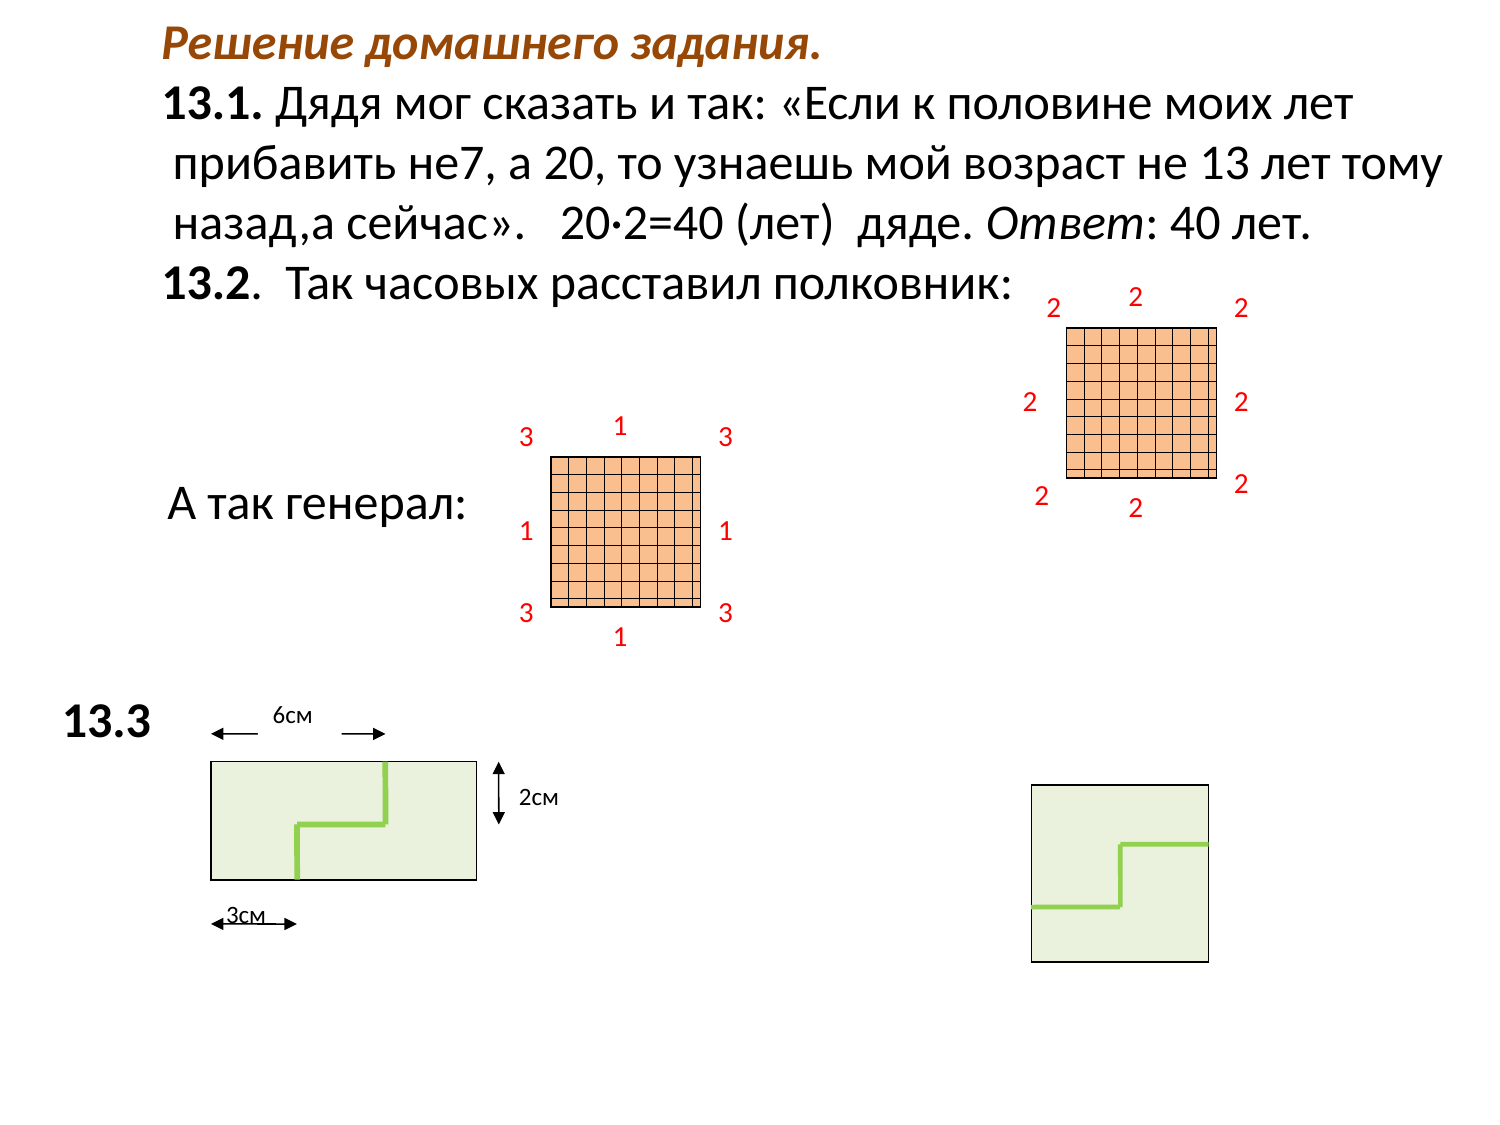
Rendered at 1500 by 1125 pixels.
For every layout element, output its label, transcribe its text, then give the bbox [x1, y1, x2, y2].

text_box А так генерал: [152, 434, 498, 582]
text_box Решение домашнего задания. 13.1. Дядя мог сказать и так: «Если к половине моих лет прибавить не7, а 20, то узнаешь мой возраст не 13 лет тому назад,а сейчас». 20·2=40 (лет) дяде. Ответ: 40 лет. 13.2. Так часовых расставил полковник: [146, 1, 1459, 362]
text_box 2 [1218, 375, 1266, 424]
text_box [503, 398, 751, 659]
text_box [210, 727, 257, 741]
text_box 2 [1019, 468, 1067, 518]
text_box [342, 727, 386, 741]
text_box 2 [1007, 375, 1055, 424]
text_box [492, 761, 505, 825]
text_box [734, 60, 766, 165]
text_box 2см [503, 773, 579, 840]
text_box 13.3 [47, 679, 166, 755]
text_box [1066, 362, 1217, 478]
text_box 2 [1113, 480, 1161, 538]
text_box [163, 269, 1395, 358]
text_box 3см [210, 890, 299, 959]
text_box 2 [1218, 457, 1266, 506]
text_box 6см [257, 691, 342, 744]
text_box [210, 761, 385, 880]
text_box [298, 761, 477, 880]
text_box [1031, 785, 1209, 963]
